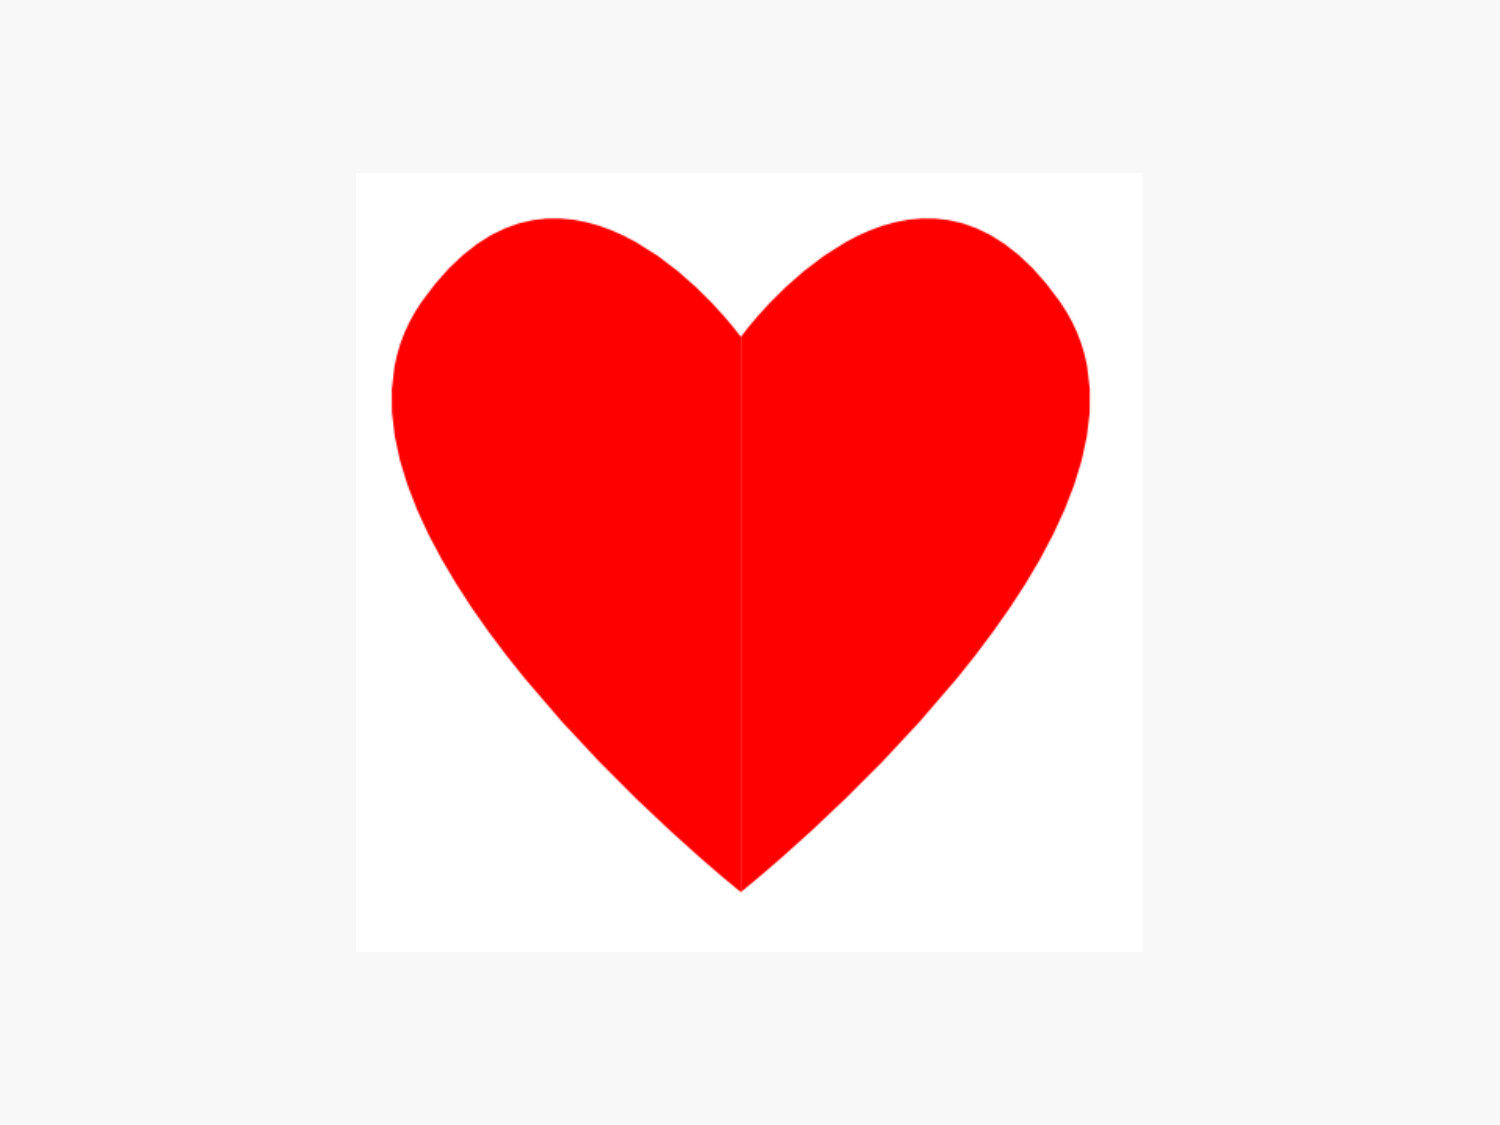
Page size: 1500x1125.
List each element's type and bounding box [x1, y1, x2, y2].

picture [356, 173, 1144, 952]
